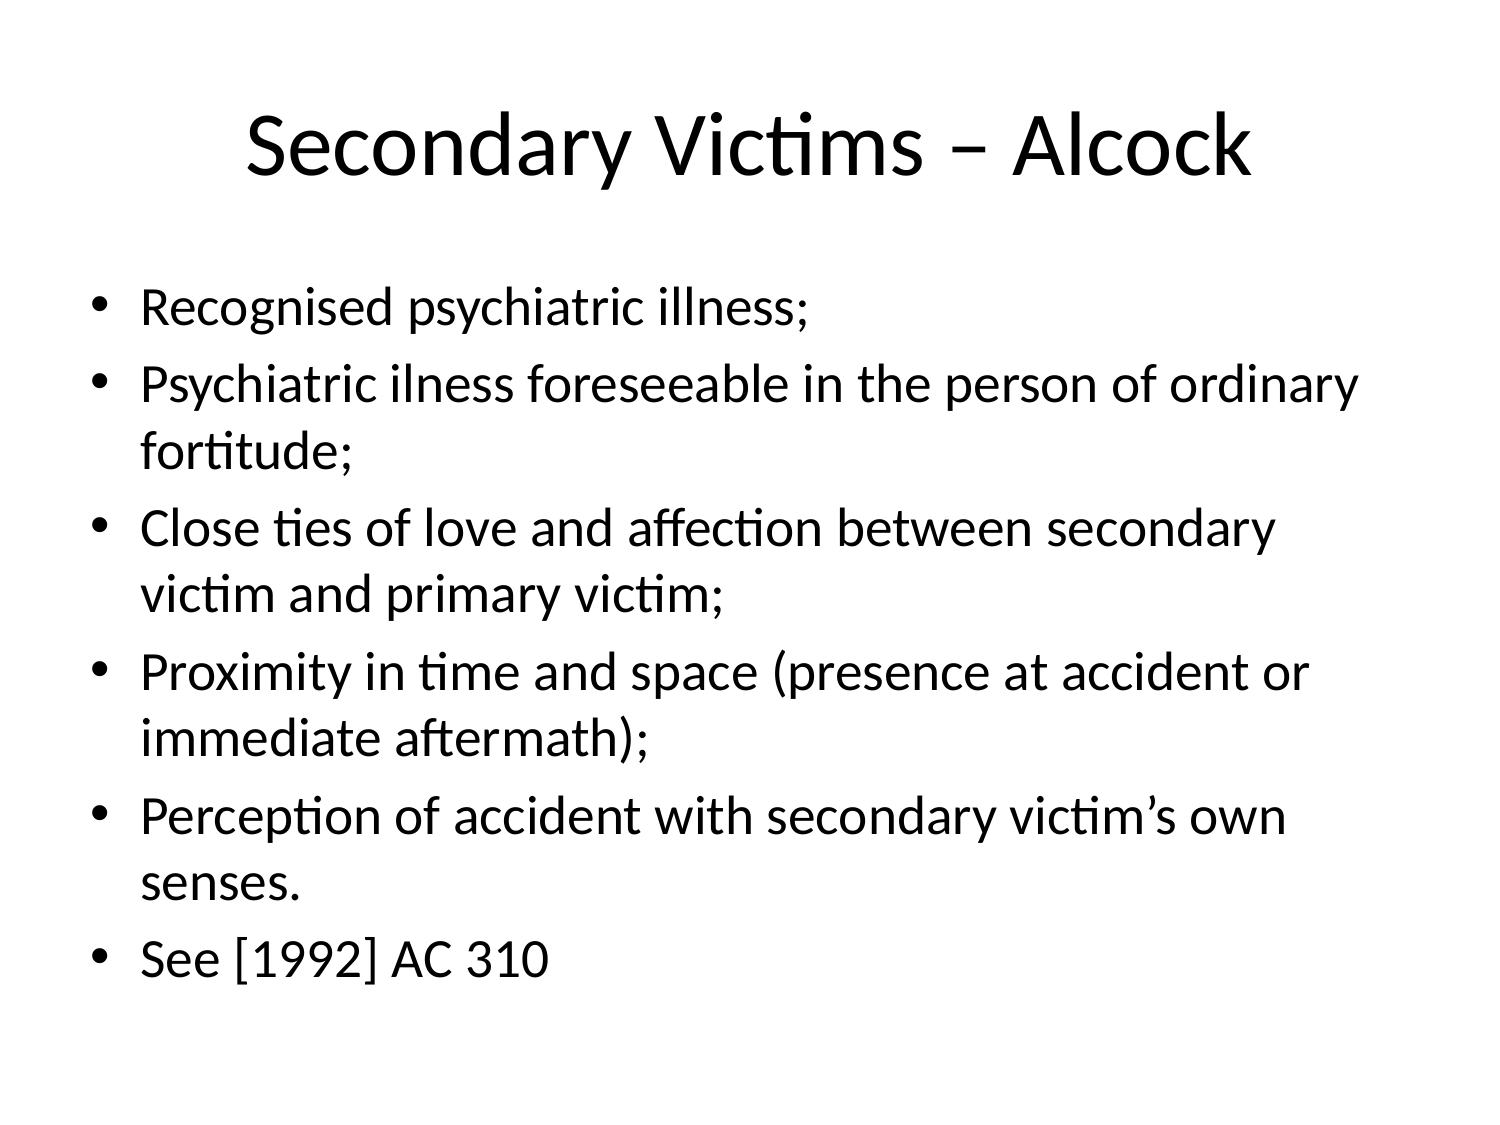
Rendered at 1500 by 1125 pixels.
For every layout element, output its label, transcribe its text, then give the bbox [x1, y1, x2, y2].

list Recognised psychiatric illness; Psychiatric ilness foreseeable in the person of ordinary fortitude; Close ties of love and affection between secondary victim and primary victim; Proximity in time and space (presence at accident or immediate aftermath); Perception of accident with secondary victim’s own senses. See [1992] AC 310 [75, 262, 1425, 1005]
title Secondary Victims – Alcock [75, 45, 1425, 233]
